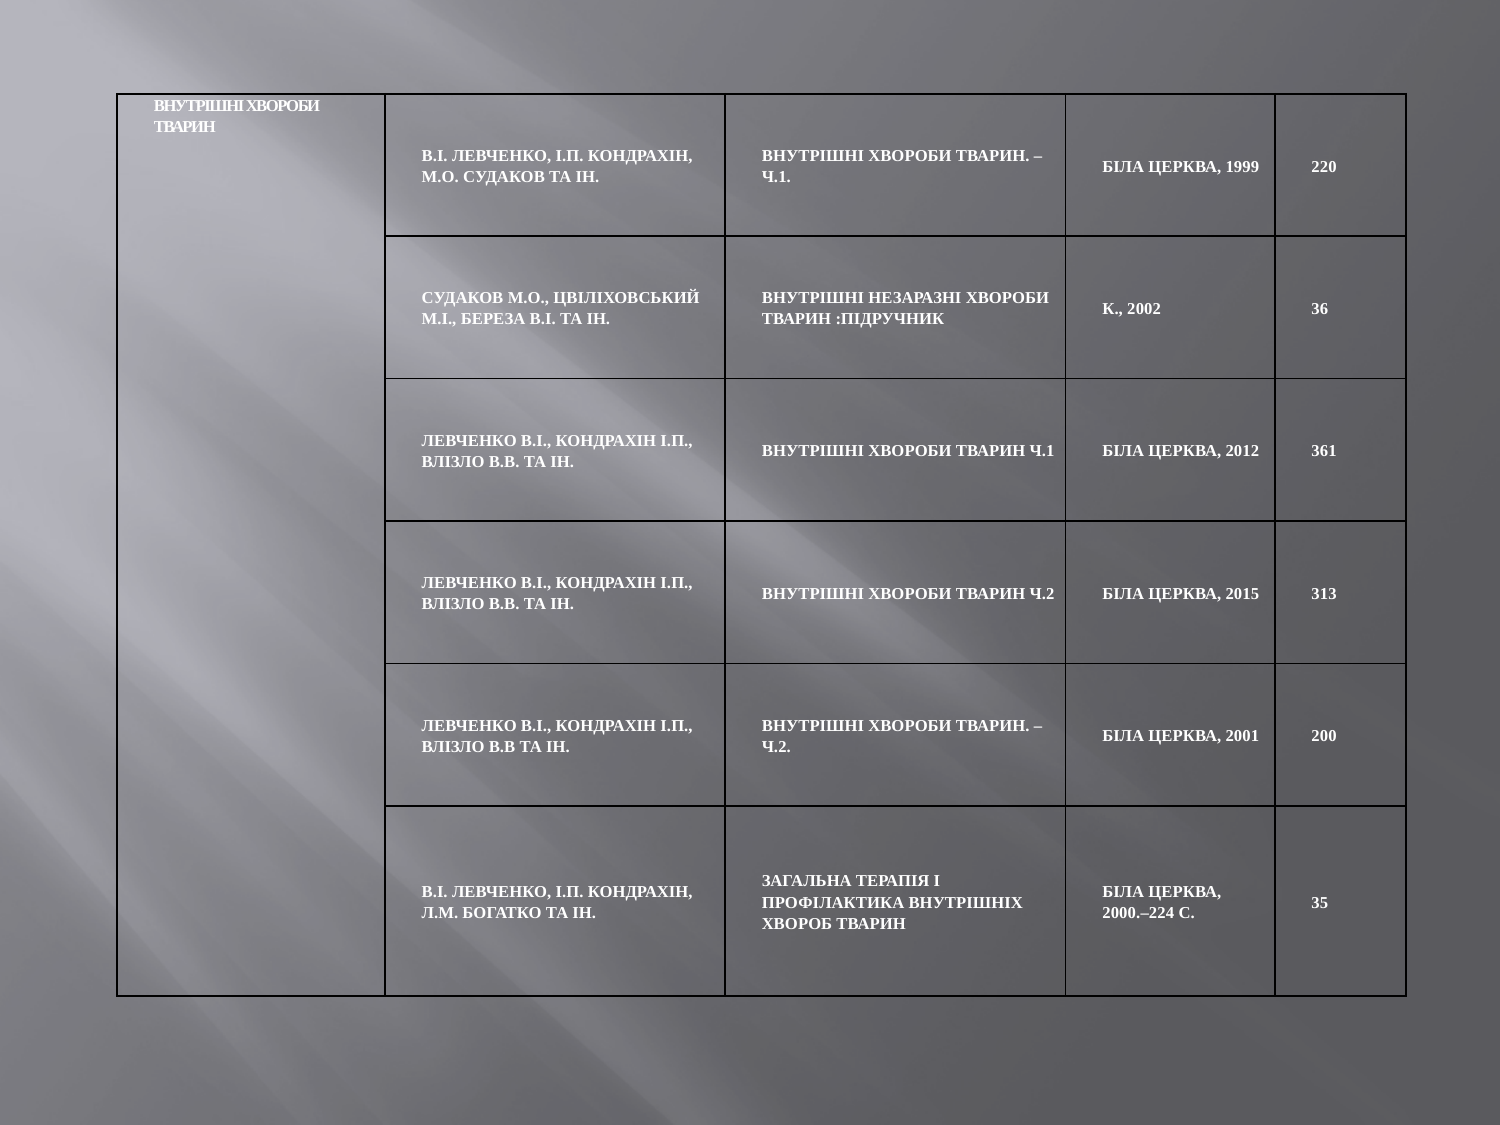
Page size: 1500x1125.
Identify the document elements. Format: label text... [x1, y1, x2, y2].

table_cell к., 2002 [1066, 237, 1274, 378]
table_cell внутрішні хвороби тварин ч.1 [726, 379, 1065, 520]
table_cell Загальна терапія і профілактика внутрішніх хвороб тварин [726, 807, 1065, 995]
table_cell 36 [1276, 237, 1405, 378]
table_header В.І. Левченко, І.П. Кондрахін, М.О. Судаков та ін. [386, 95, 724, 235]
table_cell Внутрішні хвороби тварин. – Ч.2. [726, 664, 1065, 805]
table_cell Біла Церква, 2000.–224 с. [1066, 807, 1274, 995]
table_header 220 [1276, 95, 1405, 235]
table_cell Біла Церква, 2001 [1066, 664, 1274, 805]
table_cell судаков м.о., цвіліховський м.і., береза в.і. та ін. [386, 237, 724, 378]
table_cell 35 [1276, 807, 1405, 995]
table_cell біла церква, 2012 [1066, 379, 1274, 520]
table_cell левченко в.і., кондрахін і.п., влізло в.в. та ін. [386, 379, 724, 520]
table_cell біла церква, 2015 [1066, 522, 1274, 663]
table_header Внутрішні хвороби тварин. – Ч.1. [726, 95, 1065, 235]
table_cell 361 [1276, 379, 1405, 520]
table_cell 313 [1276, 522, 1405, 663]
table_cell Левченко В.І., Кондрахін І.П., Влізло В.В та ін. [386, 664, 724, 805]
table_cell 200 [1276, 664, 1405, 805]
table_cell внутрішні незаразні хвороби тварин :підручник [726, 237, 1065, 378]
table_cell В.І. Левченко, І.П. Кондрахін, Л.М. Богатко та ін. [386, 807, 724, 995]
table_header Біла Церква, 1999 [1066, 95, 1274, 235]
table_cell внутрішні хвороби тварин ч.2 [726, 522, 1065, 663]
table_header Внутрішні хвороби тварин [118, 95, 384, 995]
table_cell левченко в.і., кондрахін і.п., влізло в.в. та ін. [386, 522, 724, 663]
